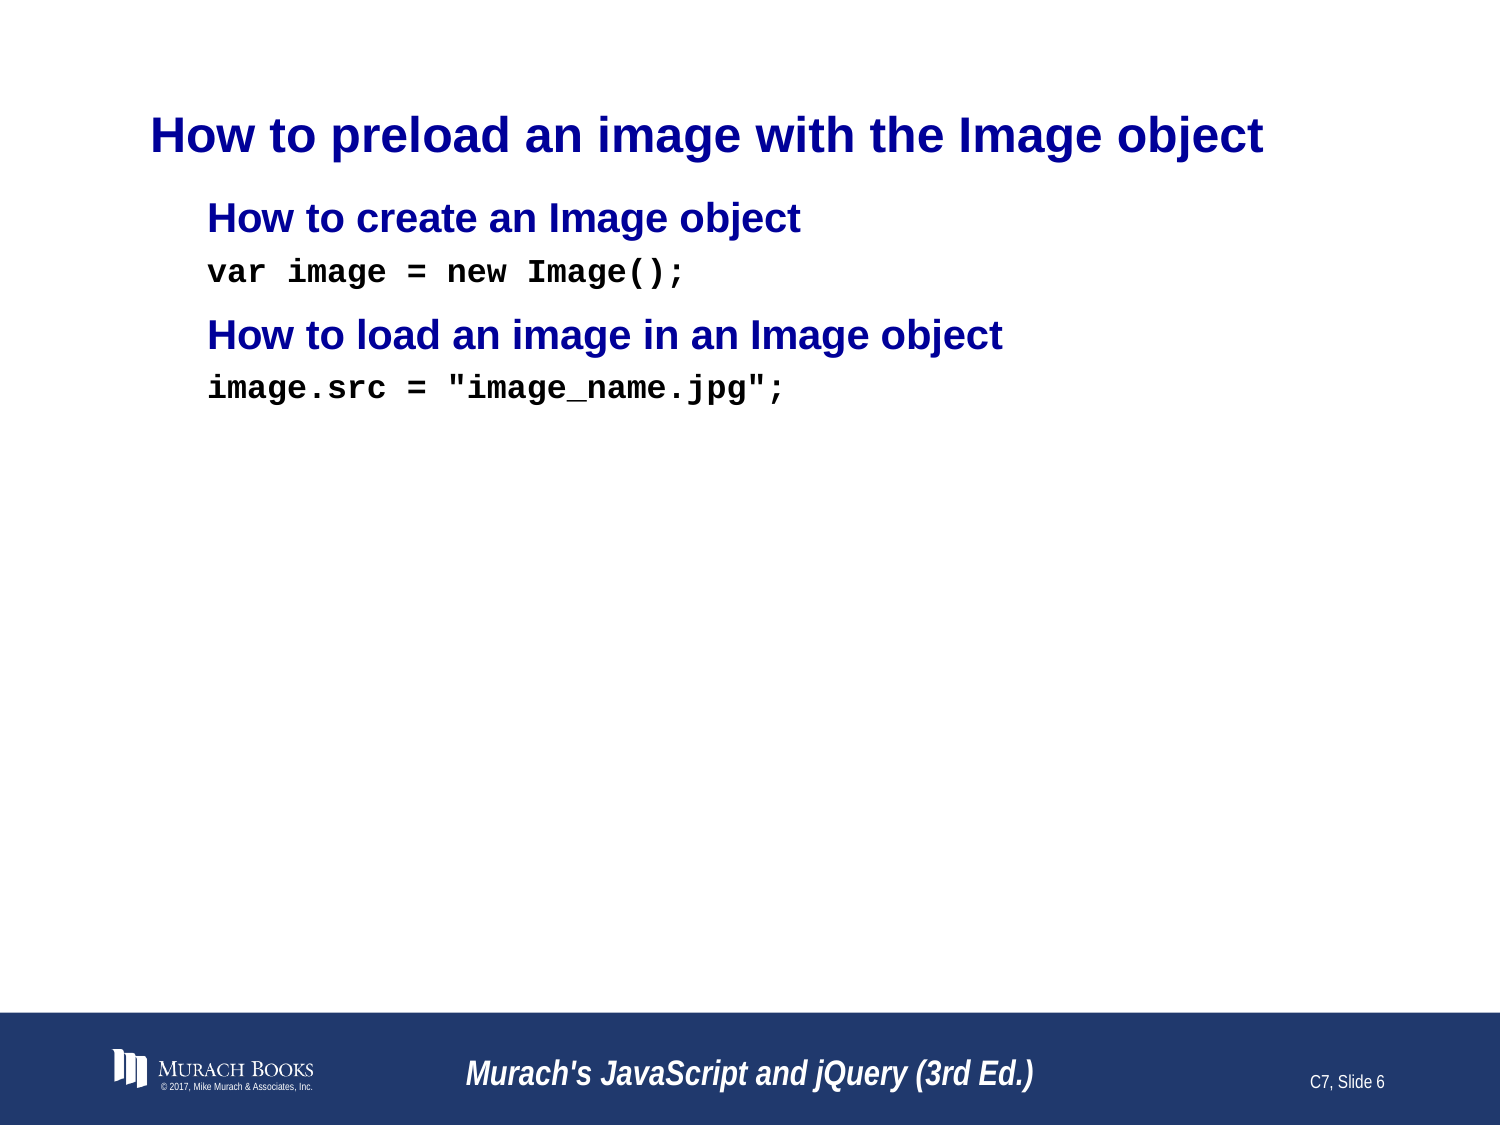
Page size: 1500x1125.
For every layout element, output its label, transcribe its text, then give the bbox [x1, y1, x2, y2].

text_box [149, 174, 1350, 409]
footer © 2017, Mike Murach & Associates, Inc. [12, 1025, 463, 1100]
slide_number Murach's JavaScript and jQuery (3rd Ed.) [463, 1025, 1050, 1100]
title How to preload an image with the Image object [150, 102, 1350, 164]
slide_number C7, Slide 6 [1087, 1025, 1400, 1100]
